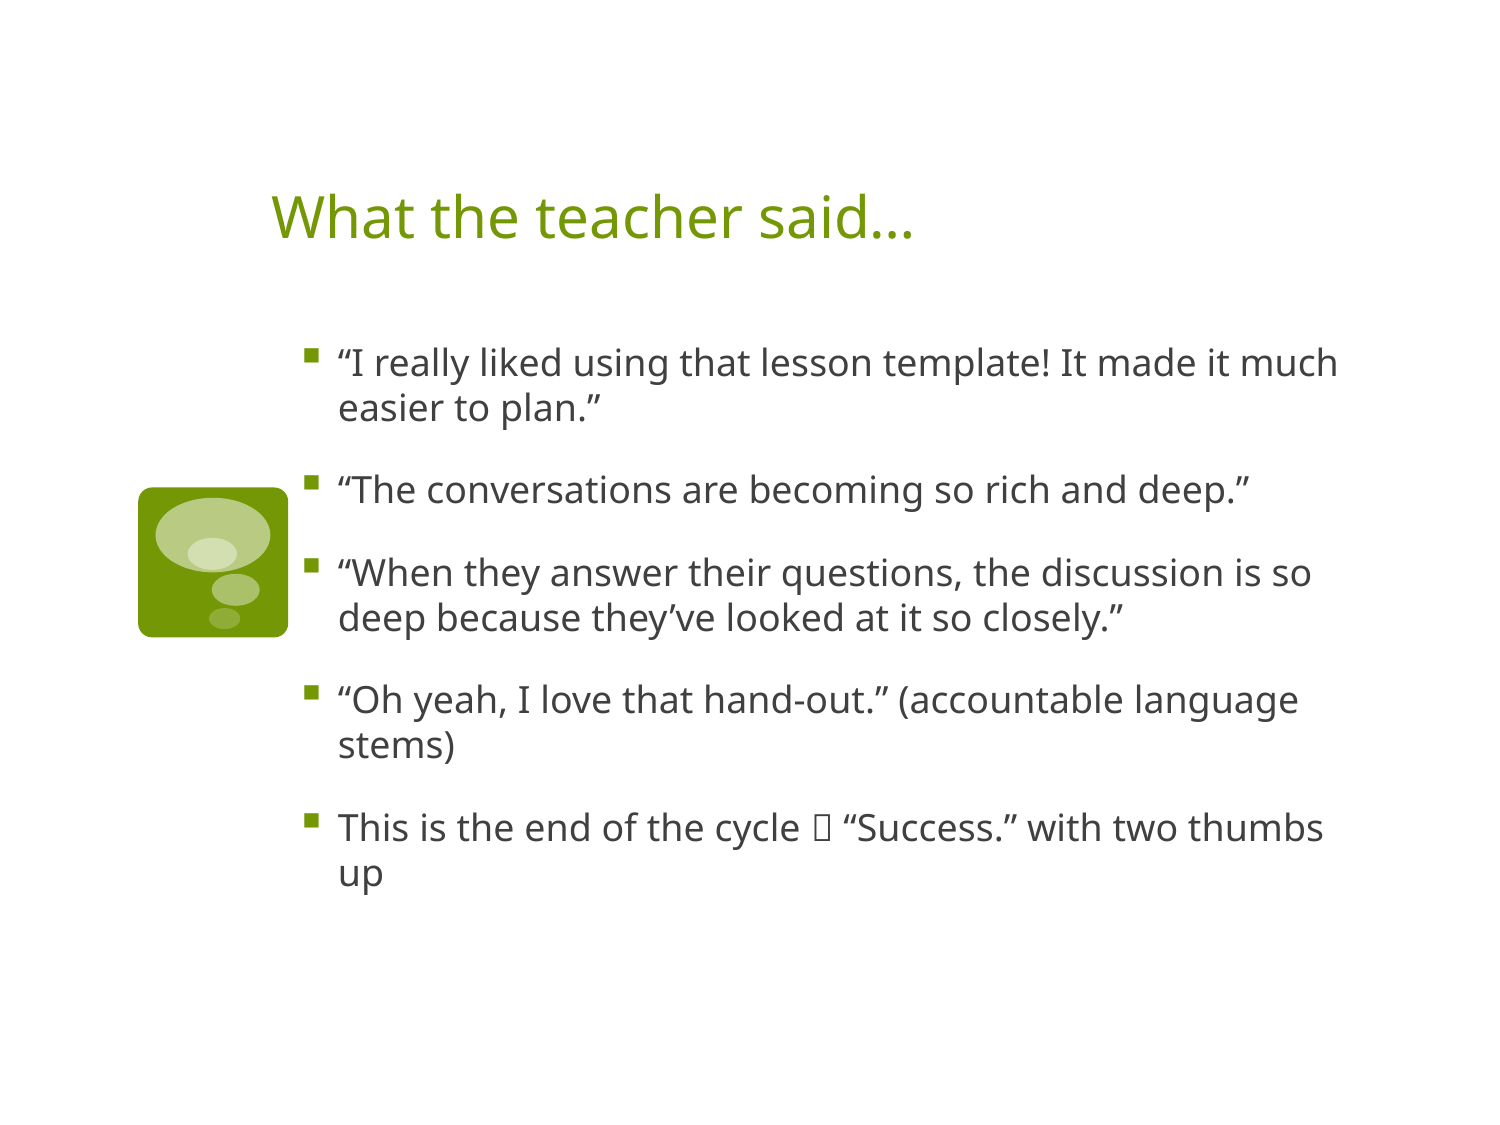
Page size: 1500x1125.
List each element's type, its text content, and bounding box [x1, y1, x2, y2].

list “I really liked using that lesson template! It made it much easier to plan.” “The conversations are becoming so rich and deep.” “When they answer their questions, the discussion is so deep because they’ve looked at it so closely.” “Oh yeah, I love that hand-out.” (accountable language stems) This is the end of the cycle  “Success.” with two thumbs up [285, 331, 1374, 1005]
title What the teacher said… [256, 112, 1069, 258]
